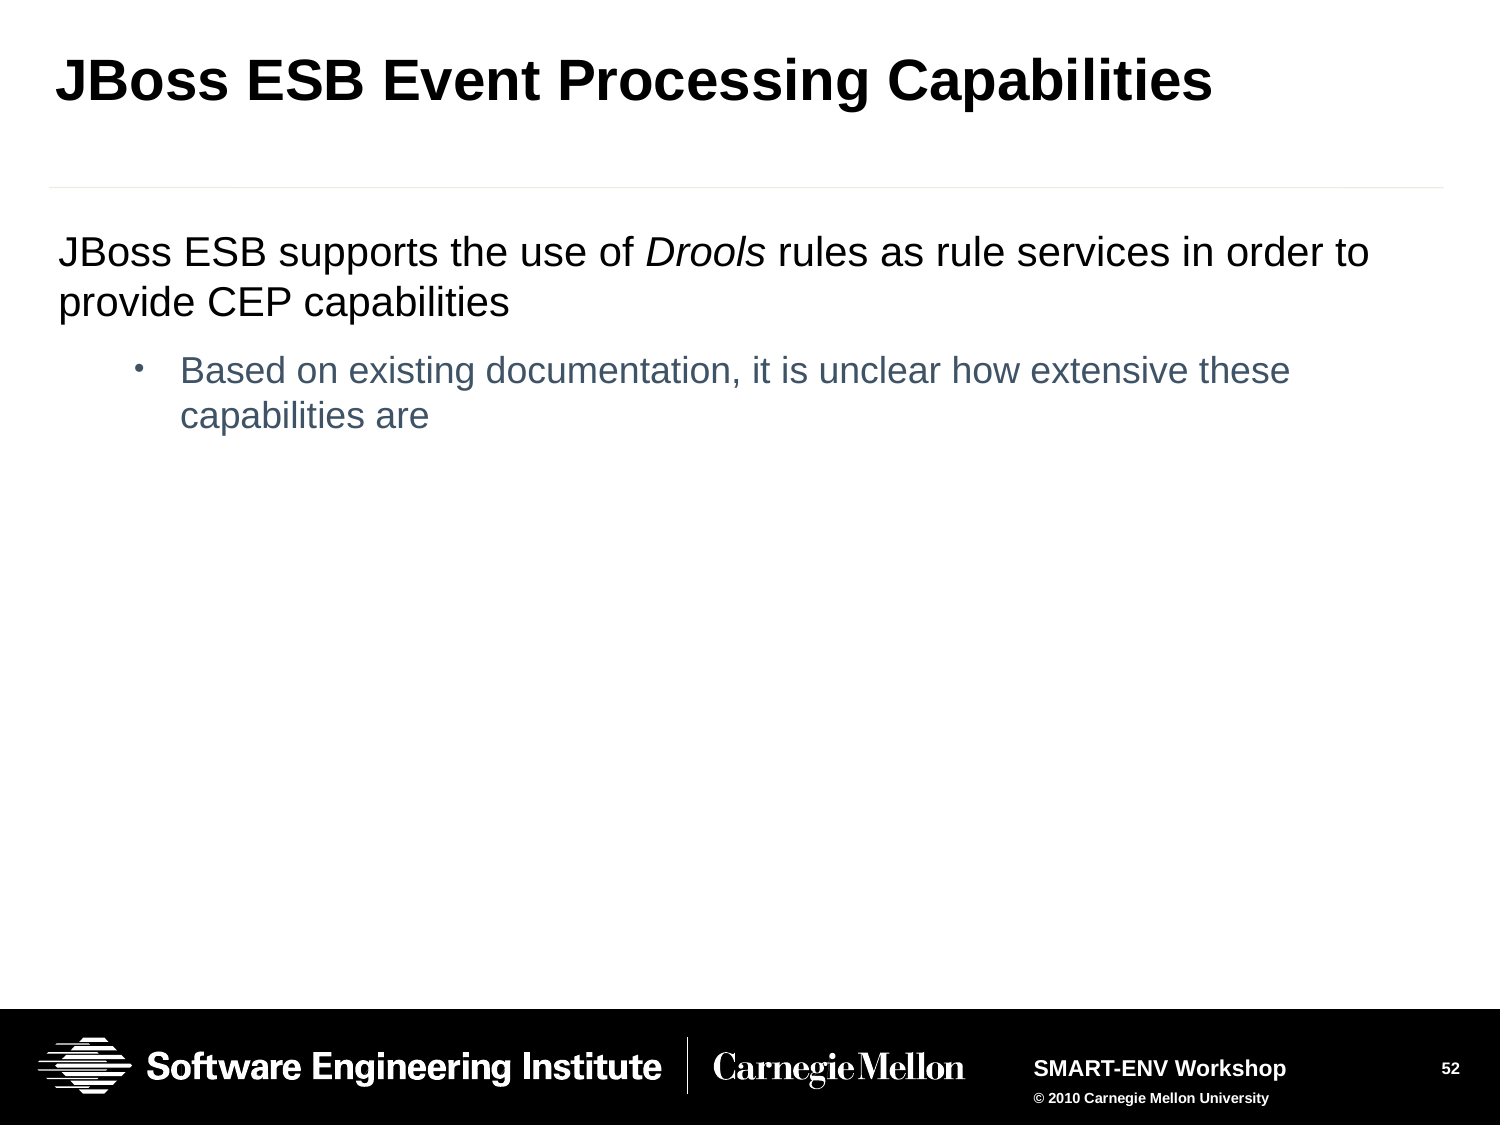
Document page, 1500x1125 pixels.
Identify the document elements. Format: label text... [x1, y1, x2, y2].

title JBoss ESB Event Processing Capabilities [55, 49, 1451, 114]
list JBoss ESB supports the use of Drools rules as rule services in order to provide CEP capabilities Based on existing documentation, it is unclear how extensive these capabilities are [58, 224, 1438, 953]
